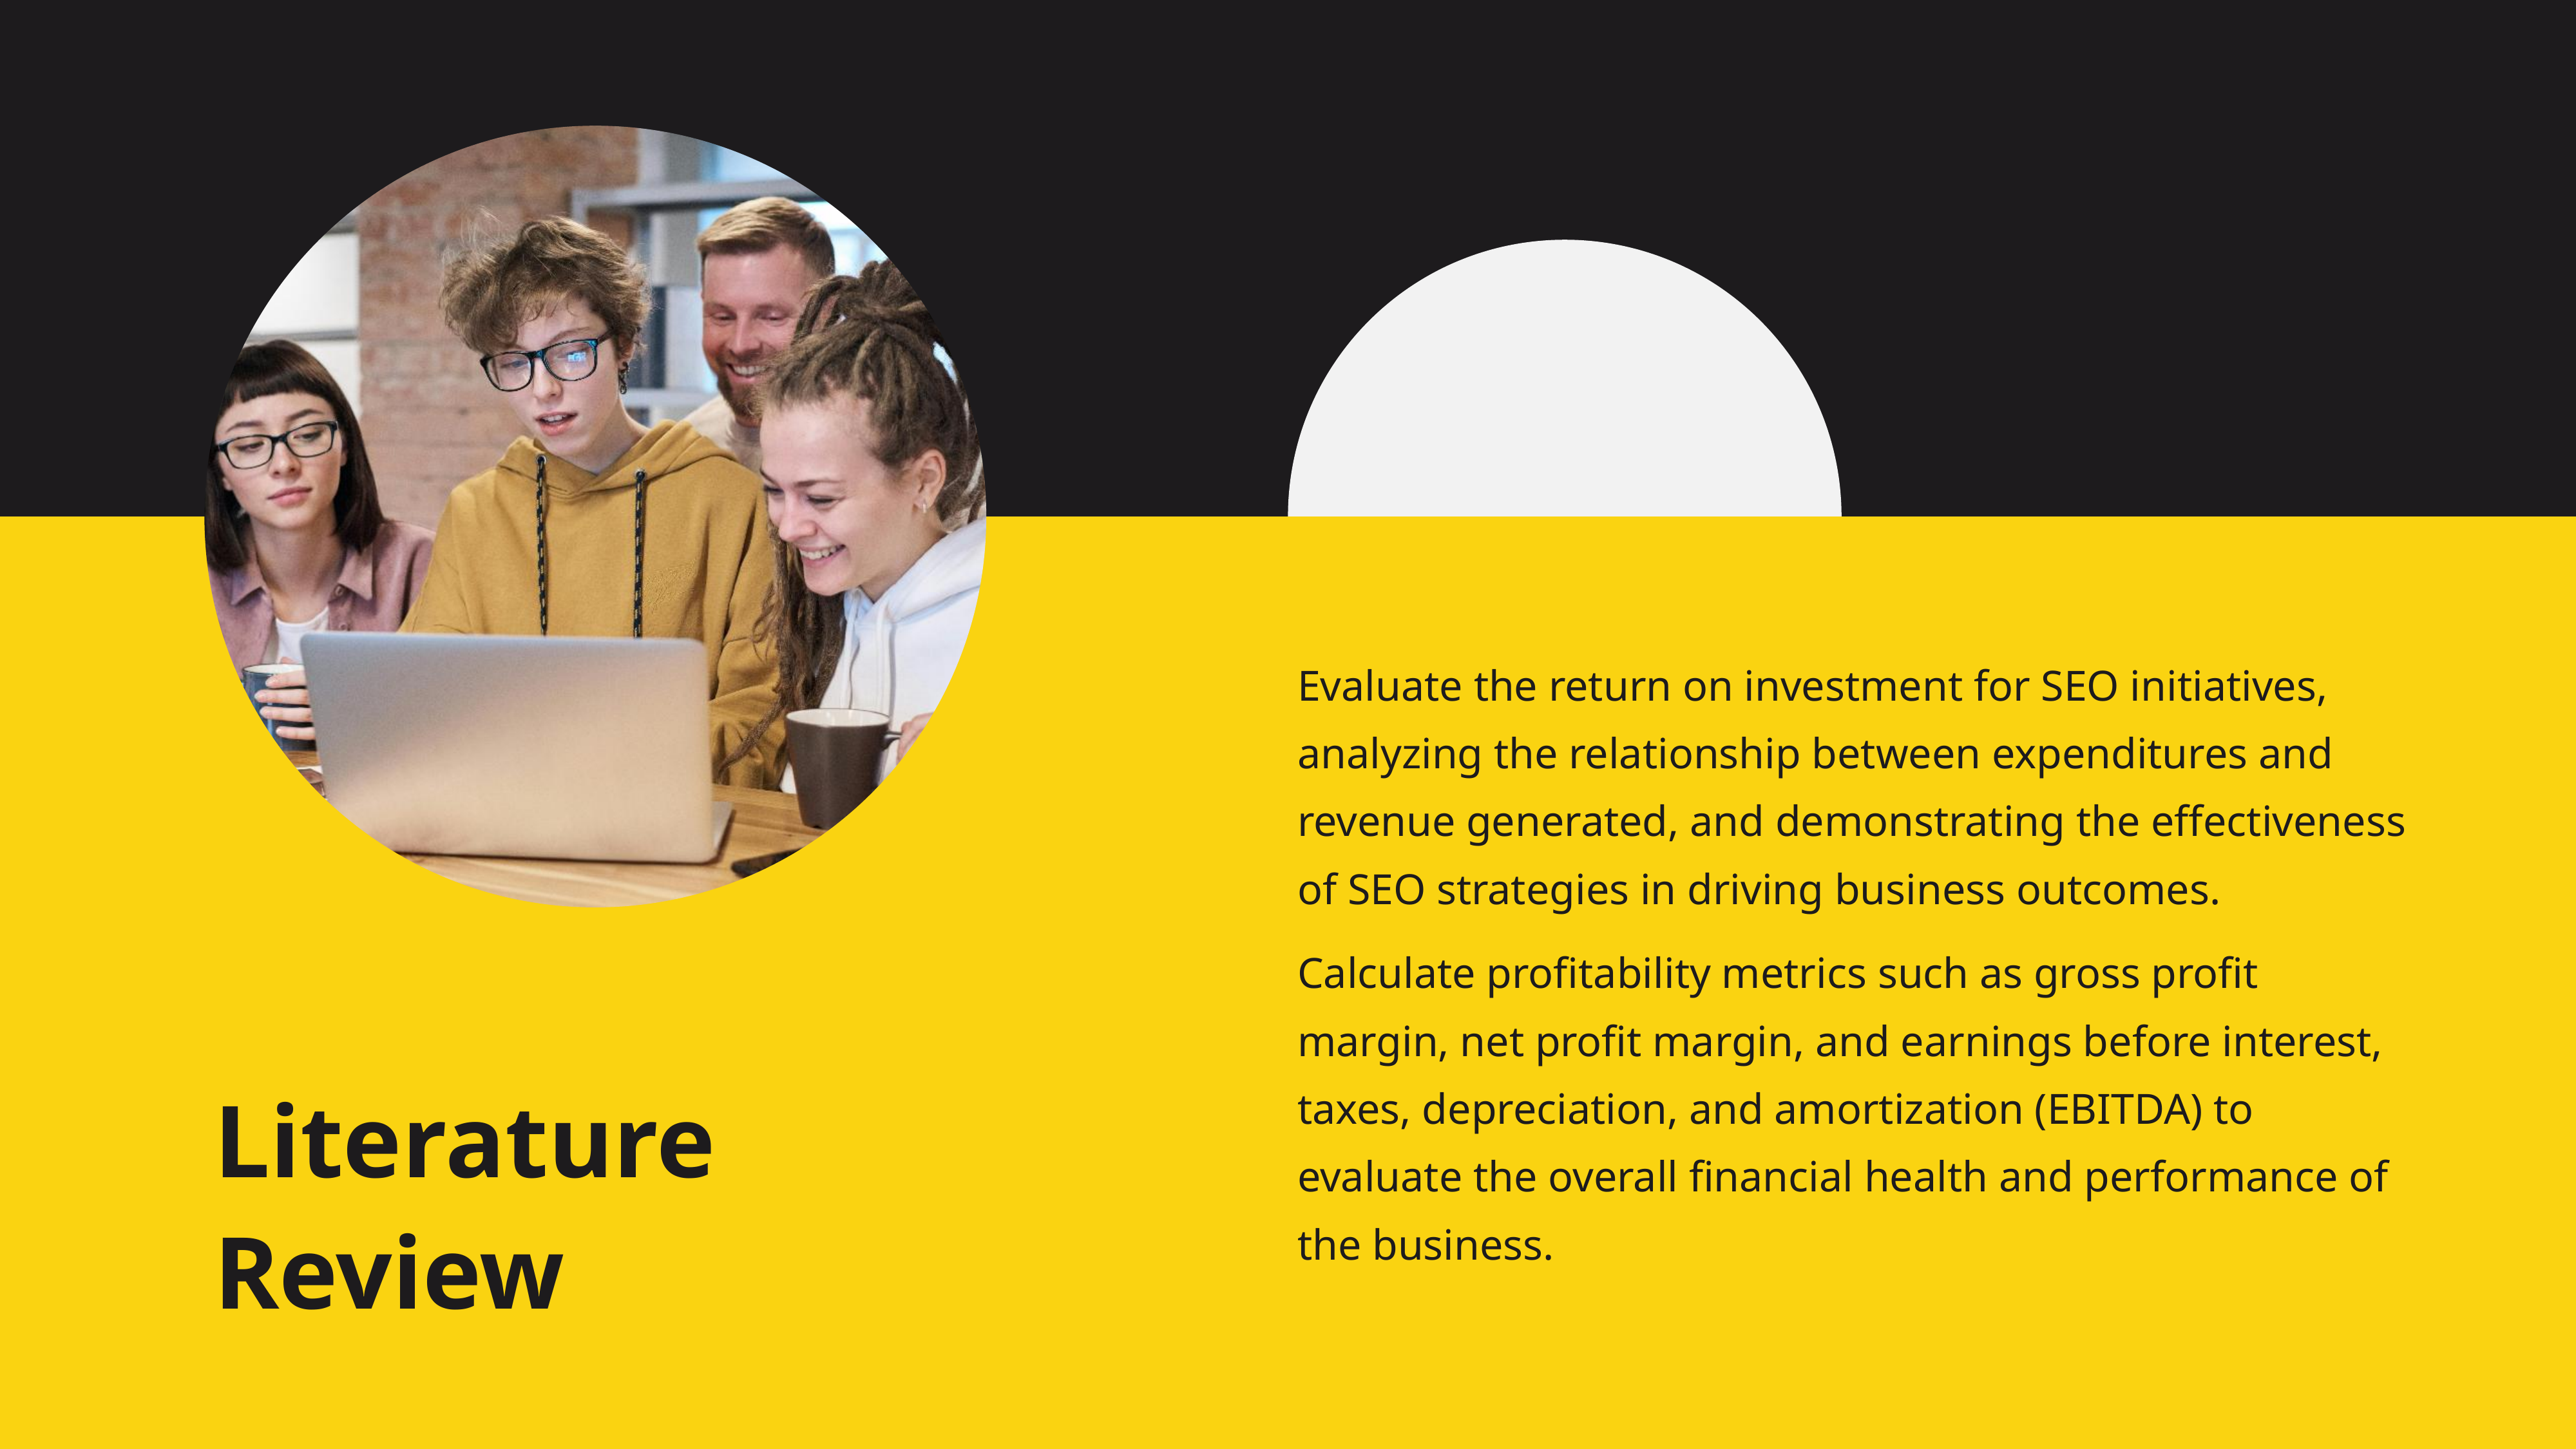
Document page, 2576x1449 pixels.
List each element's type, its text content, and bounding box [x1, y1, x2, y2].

text_box [0, 0, 2576, 517]
text_box Literature Review [204, 1061, 962, 1334]
text_box [1287, 239, 1842, 517]
picture [204, 126, 987, 907]
text_box Evaluate the return on investment for SEO initiatives, analyzing the relationship between expenditures and revenue generated, and demonstrating the effectiveness of SEO strategies in driving business outcomes. Calculate profitability metrics such as gross profit margin, net profit margin, and earnings before interest, taxes, depreciation, and amortization (EBITDA) to evaluate the overall financial health and performance of the business. [1288, 636, 2421, 1273]
